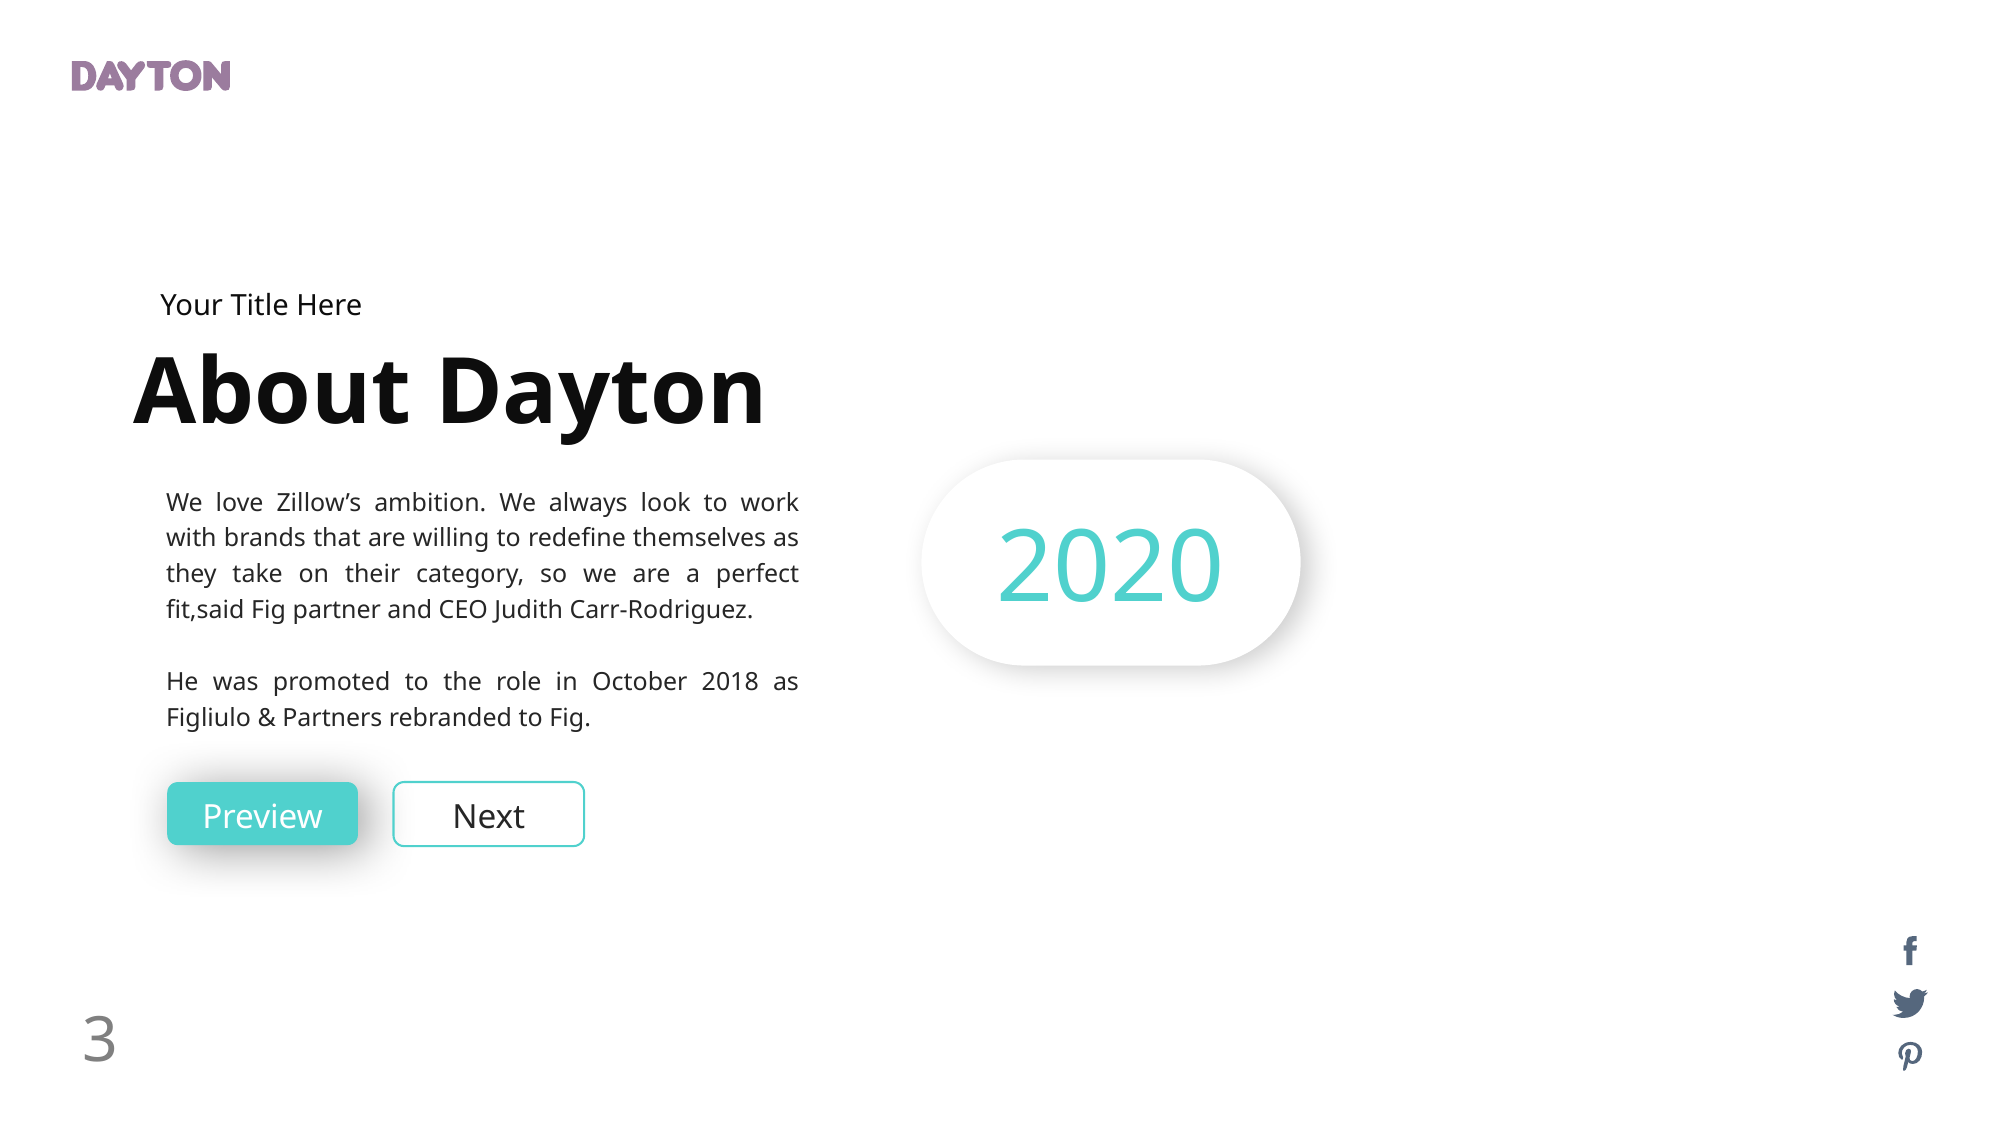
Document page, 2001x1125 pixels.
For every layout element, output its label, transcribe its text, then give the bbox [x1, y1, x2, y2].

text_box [151, 278, 750, 452]
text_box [167, 782, 358, 846]
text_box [1008, 372, 1215, 753]
picture [1030, 0, 2000, 1125]
text_box We love Zillow’s ambition. We always look to work with brands that are willing to redefine themselves as they take on their category, so we are a perfect fit,said Fig partner and CEO Judith Carr-Rodriguez. He was promoted to the role in October 2018 as Figliulo & Partners rebranded to Fig. [151, 472, 815, 739]
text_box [393, 781, 585, 847]
